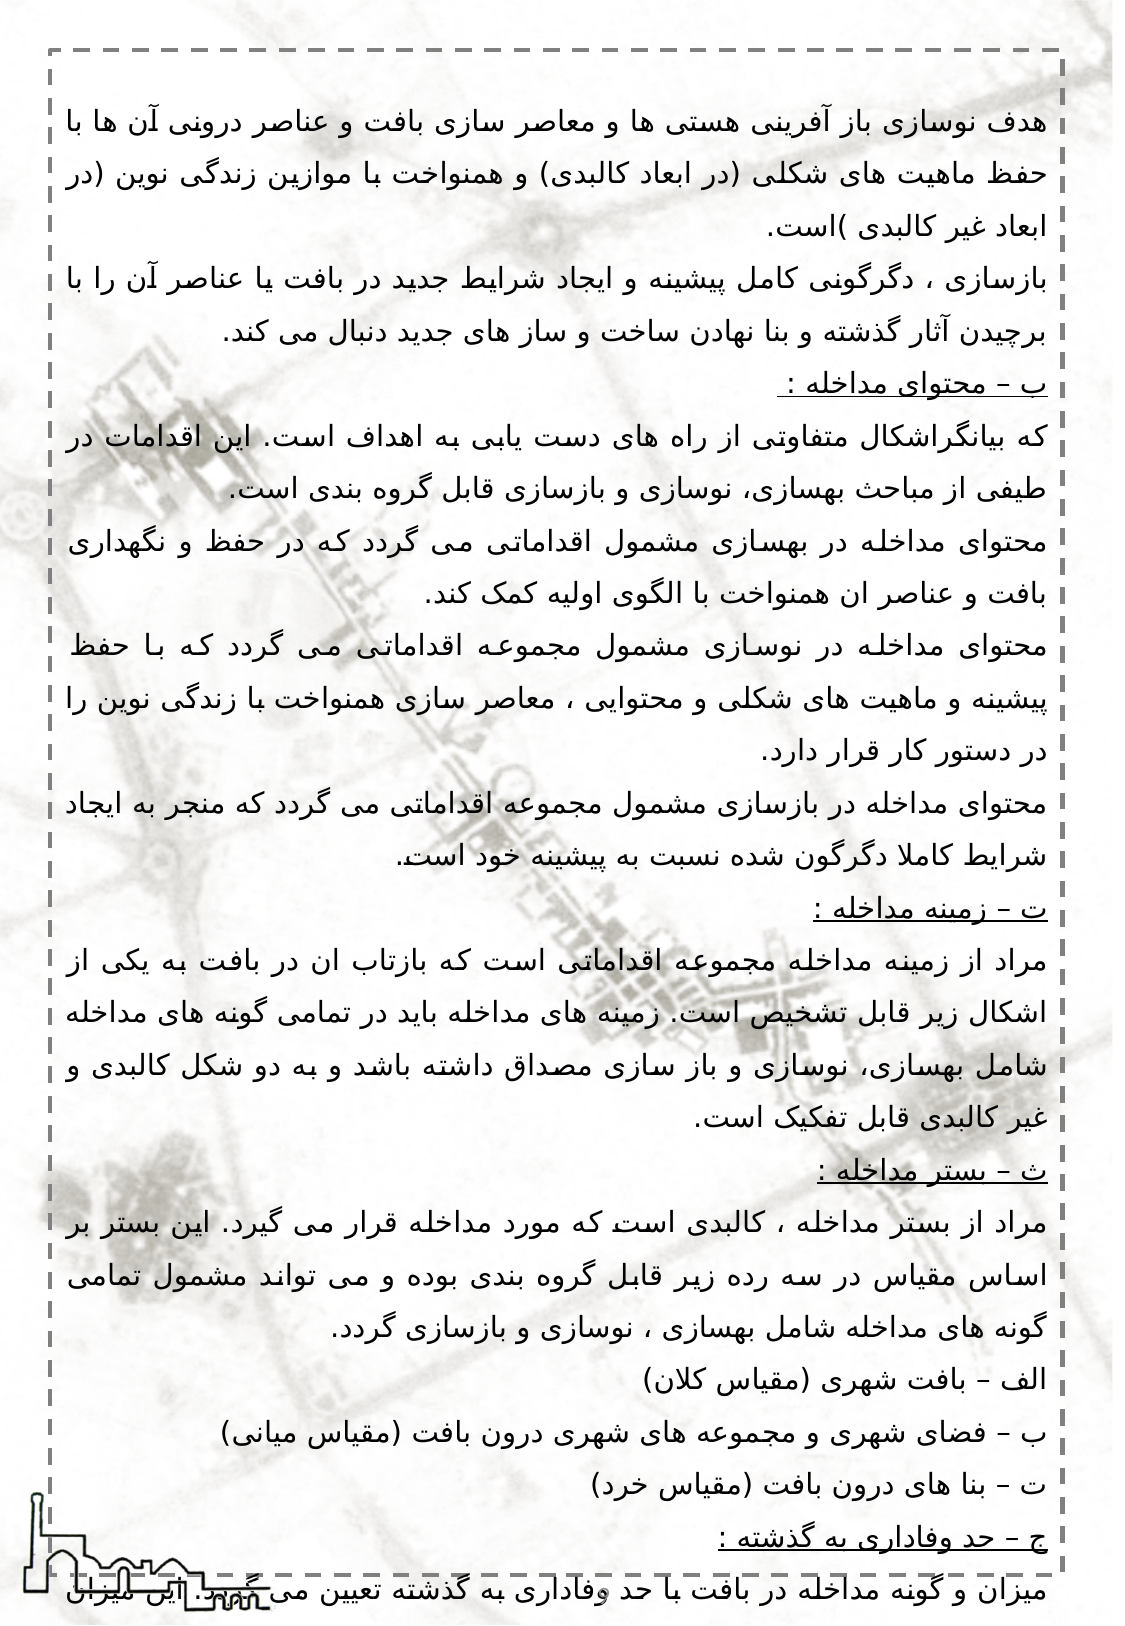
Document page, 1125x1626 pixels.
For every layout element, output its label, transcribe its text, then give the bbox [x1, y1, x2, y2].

picture [13, 1419, 275, 1625]
text_box هدف نوسازی باز آفرینی هستی ها و معاصر سازی بافت و عناصر درونی آن ها با حفظ ماهیت های شکلی (در ابعاد کالبدی) و همنواخت با موازین زندگی نوین (در ابعاد غیر کالبدی )است. بازسازی ، دگرگونی کامل پیشینه و ایجاد شرایط جدید در بافت یا عناصر آن را با برچیدن آثار گذشته و بنا نهادن ساخت و ساز های جدید دنبال می کند. ب – محتوای مداخله : که بیانگراشکال متفاوتی از راه های دست یابی به اهداف است. این اقدامات در طیفی از مباحث بهسازی، نوسازی و بازسازی قابل گروه بندی است. محتوای مداخله در بهسازی مشمول اقداماتی می گردد که در حفظ و نگهداری بافت و عناصر ان همنواخت با الگوی اولیه کمک کند. محتوای مداخله در نوسازی مشمول مجموعه اقداماتی می گردد که با حفظ پیشینه و ماهیت های شکلی و محتوایی ، معاصر سازی همنواخت با زندگی نوین را در دستور کار قرار دارد. محتوای مداخله در بازسازی مشمول مجموعه اقداماتی می گردد که منجر به ایجاد شرایط کاملا دگرگون شده نسبت به پیشینه خود است. ت – زمینه مداخله : مراد از زمینه مداخله مجموعه اقداماتی است که بازتاب ان در بافت به یکی از اشکال زیر قابل تشخیص است. زمینه های مداخله باید در تمامی گونه های مداخله شامل بهسازی، نوسازی و باز سازی مصداق داشته باشد و به دو شکل کالبدی و غیر کالبدی قابل تفکیک است. ث – بستر مداخله : مراد از بستر مداخله ، کالبدی است که مورد مداخله قرار می گیرد. این بستر بر اساس مقیاس در سه رده زیر قابل گروه بندی بوده و می تواند مشمول تمامی گونه های مداخله شامل بهسازی ، نوسازی و بازسازی گردد. الف – بافت شهری (مقیاس کلان) ب – فضای شهری و مجموعه های شهری درون بافت (مقیاس میانی) ت – بنا های درون بافت (مقیاس خرد) ج – حد وفاداری به گذشته : میزان و گونه مداخله در بافت با حد وفاداری به گذشته تعیین می گردد. این میزان هر چه با هدف بهبود صورت گیرد وفاداری بیشتر و هر چه با تغییر همراه باشد وفاداری کمتری نسبت به گذشته دارد. وفاداری به گذشته در سه طیف از اشکال زیر قابل بررسی است: وفاداری کامل، وفاداری مشروط، عدم التزام به وفاداری. (همان ، ص 27- 34) [48, 1378, 1065, 1577]
picture [0, 255, 1125, 1369]
text_box 9 [362, 1550, 625, 1625]
text_box هدف نوسازی باز آفرینی هستی ها و معاصر سازی بافت و عناصر درونی آن ها با حفظ ماهیت های شکلی (در ابعاد کالبدی) و همنواخت با موازین زندگی نوین (در ابعاد غیر کالبدی )است. بازسازی ، دگرگونی کامل پیشینه و ایجاد شرایط جدید در بافت یا عناصر آن را با برچیدن آثار گذشته و بنا نهادن ساخت و ساز های جدید دنبال می کند. ب – محتوای مداخله : که بیانگراشکال متفاوتی از راه های دست یابی به اهداف است. این اقدامات در طیفی از مباحث بهسازی، نوسازی و بازسازی قابل گروه بندی است. محتوای مداخله در بهسازی مشمول اقداماتی می گردد که در حفظ و نگهداری بافت و عناصر ان همنواخت با الگوی اولیه کمک کند. محتوای مداخله در نوسازی مشمول مجموعه اقداماتی می گردد که با حفظ پیشینه و ماهیت های شکلی و محتوایی ، معاصر سازی همنواخت با زندگی نوین را در دستور کار قرار دارد. محتوای مداخله در بازسازی مشمول مجموعه اقداماتی می گردد که منجر به ایجاد شرایط کاملا دگرگون شده نسبت به پیشینه خود است. ت – زمینه مداخله : مراد از زمینه مداخله مجموعه اقداماتی است که بازتاب ان در بافت به یکی از اشکال زیر قابل تشخیص است. زمینه های مداخله باید در تمامی گونه های مداخله شامل بهسازی، نوسازی و باز سازی مصداق داشته باشد و به دو شکل کالبدی و غیر کالبدی قابل تفکیک است. ث – بستر مداخله : مراد از بستر مداخله ، کالبدی است که مورد مداخله قرار می گیرد. این بستر بر اساس مقیاس در سه رده زیر قابل گروه بندی بوده و می تواند مشمول تمامی گونه های مداخله شامل بهسازی ، نوسازی و بازسازی گردد. الف – بافت شهری (مقیاس کلان) ب – فضای شهری و مجموعه های شهری درون بافت (مقیاس میانی) ت – بنا های درون بافت (مقیاس خرد) ج – حد وفاداری به گذشته : میزان و گونه مداخله در بافت با حد وفاداری به گذشته تعیین می گردد. این میزان هر چه با هدف بهبود صورت گیرد وفاداری بیشتر و هر چه با تغییر همراه باشد وفاداری کمتری نسبت به گذشته دارد. وفاداری به گذشته در سه طیف از اشکال زیر قابل بررسی است: وفاداری کامل، وفاداری مشروط، عدم التزام به وفاداری. (همان ، ص 27- 34) [48, 48, 1065, 254]
